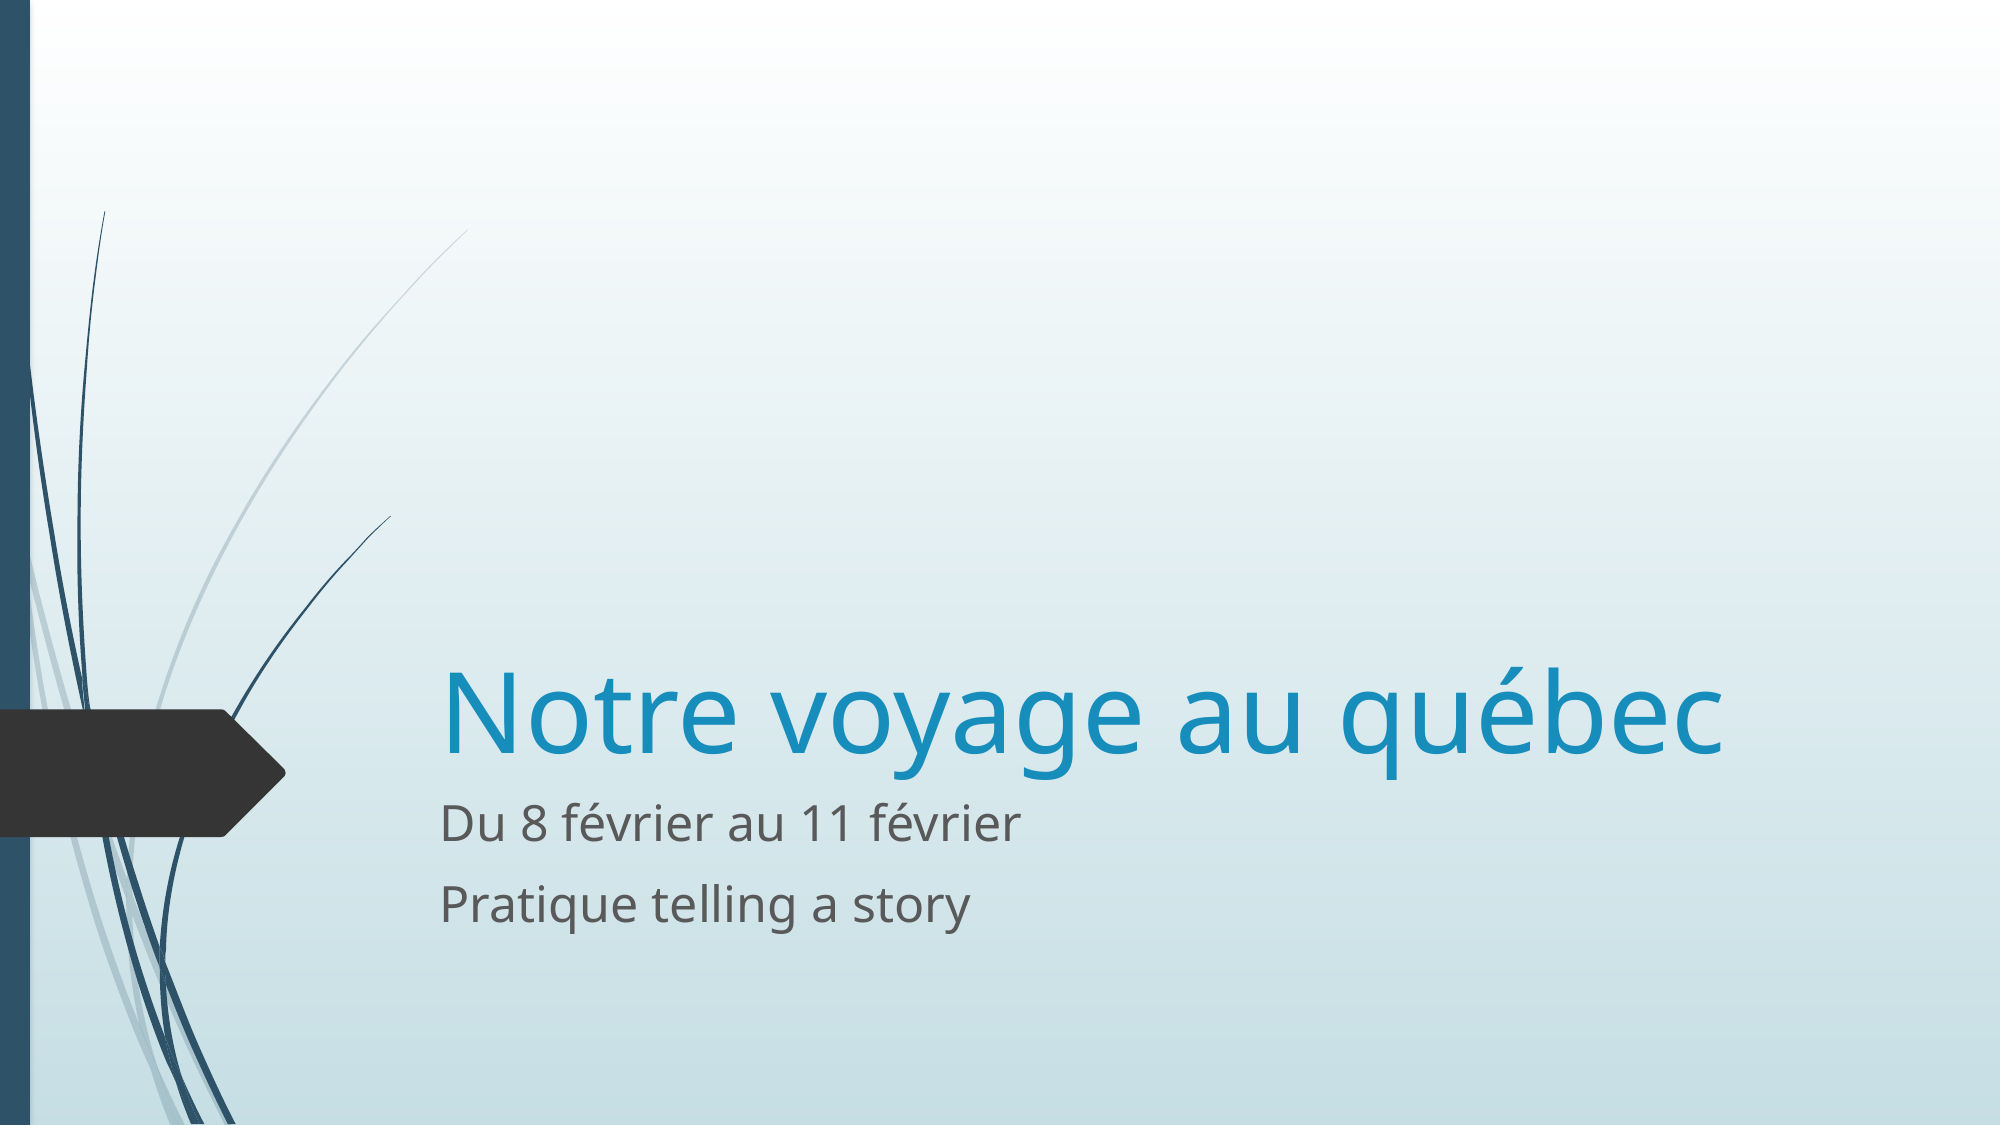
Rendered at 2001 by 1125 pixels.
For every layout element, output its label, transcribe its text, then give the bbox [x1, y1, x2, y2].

subtitle Du 8 février au 11 février Pratique telling a story [424, 783, 1888, 1036]
title Notre voyage au québec [424, 412, 1888, 783]
